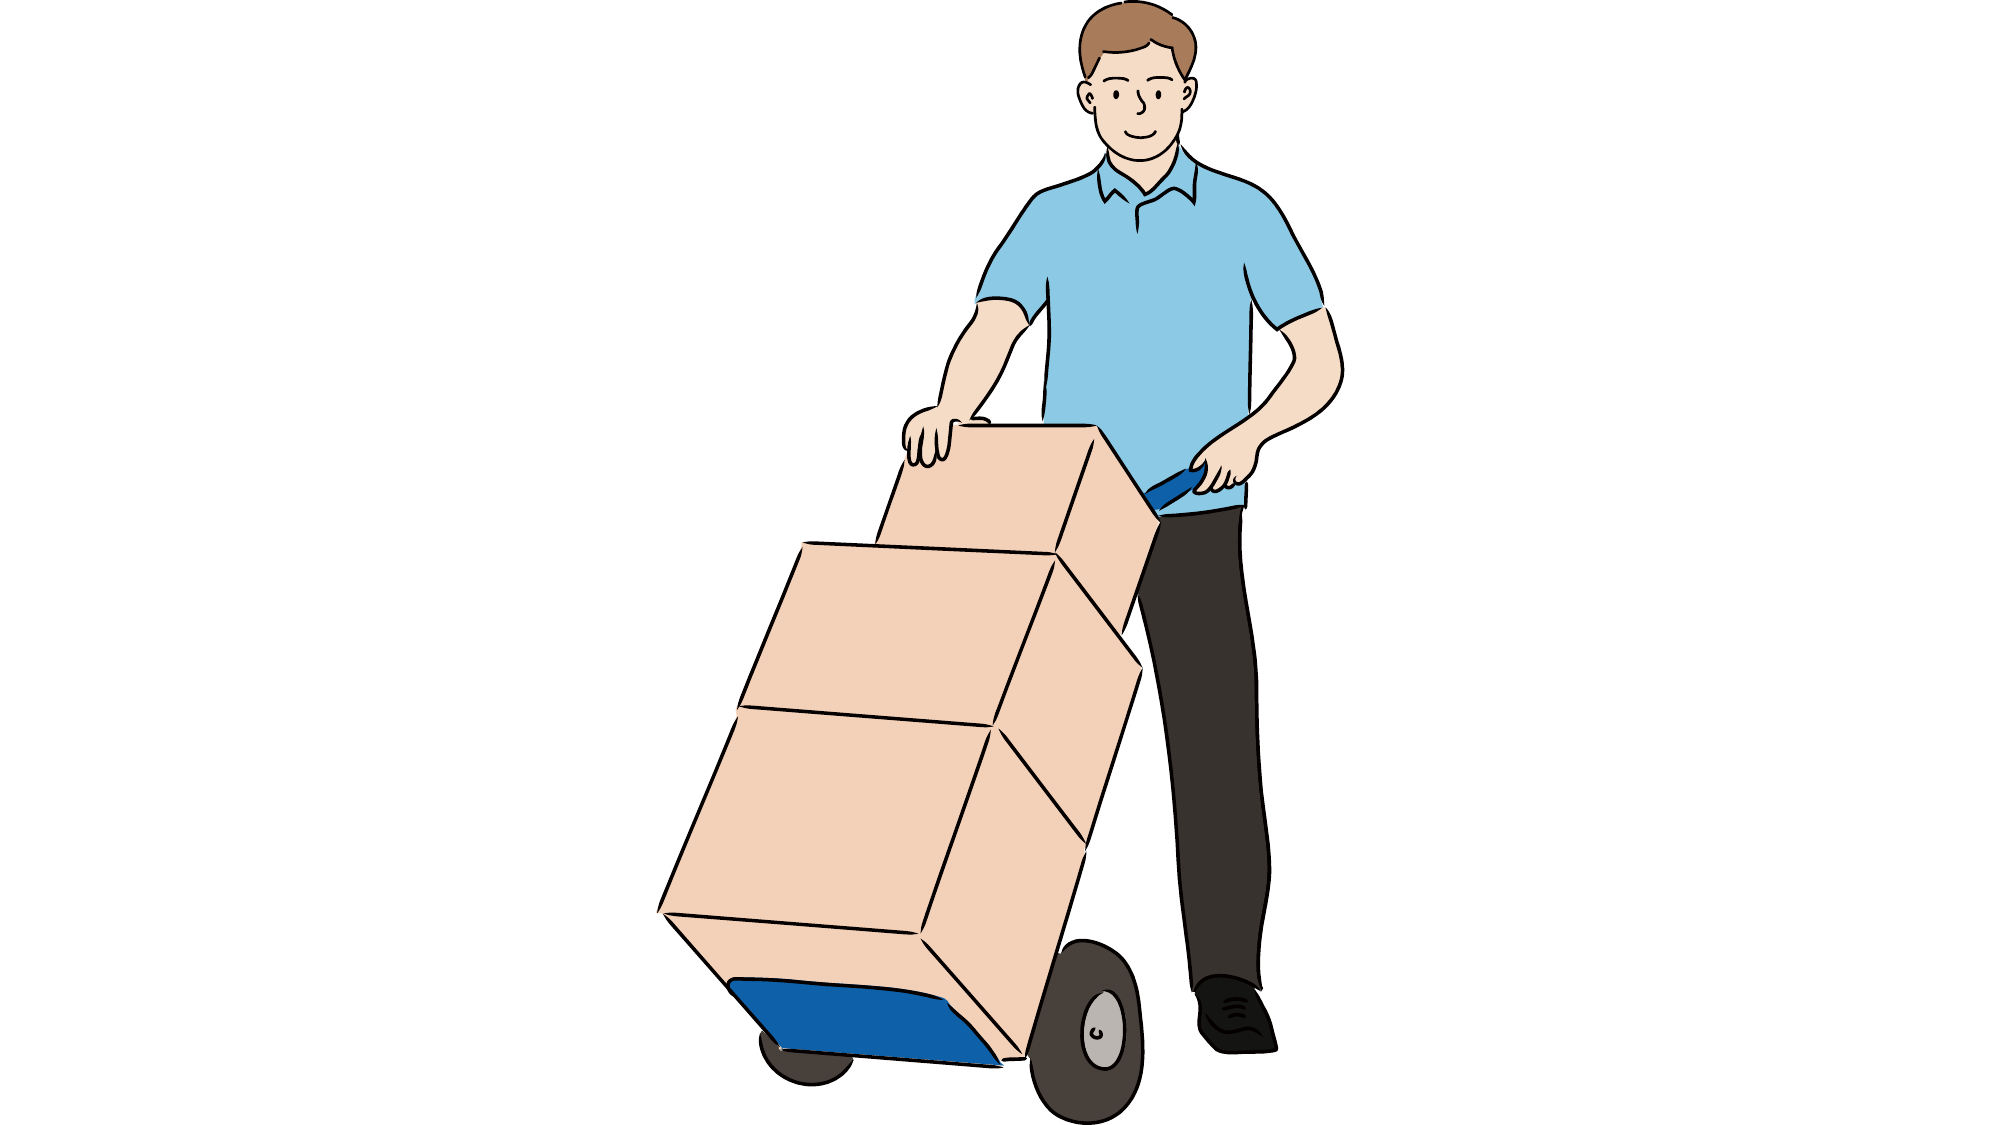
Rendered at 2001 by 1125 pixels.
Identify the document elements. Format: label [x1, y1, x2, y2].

text_box [655, 0, 1345, 1125]
